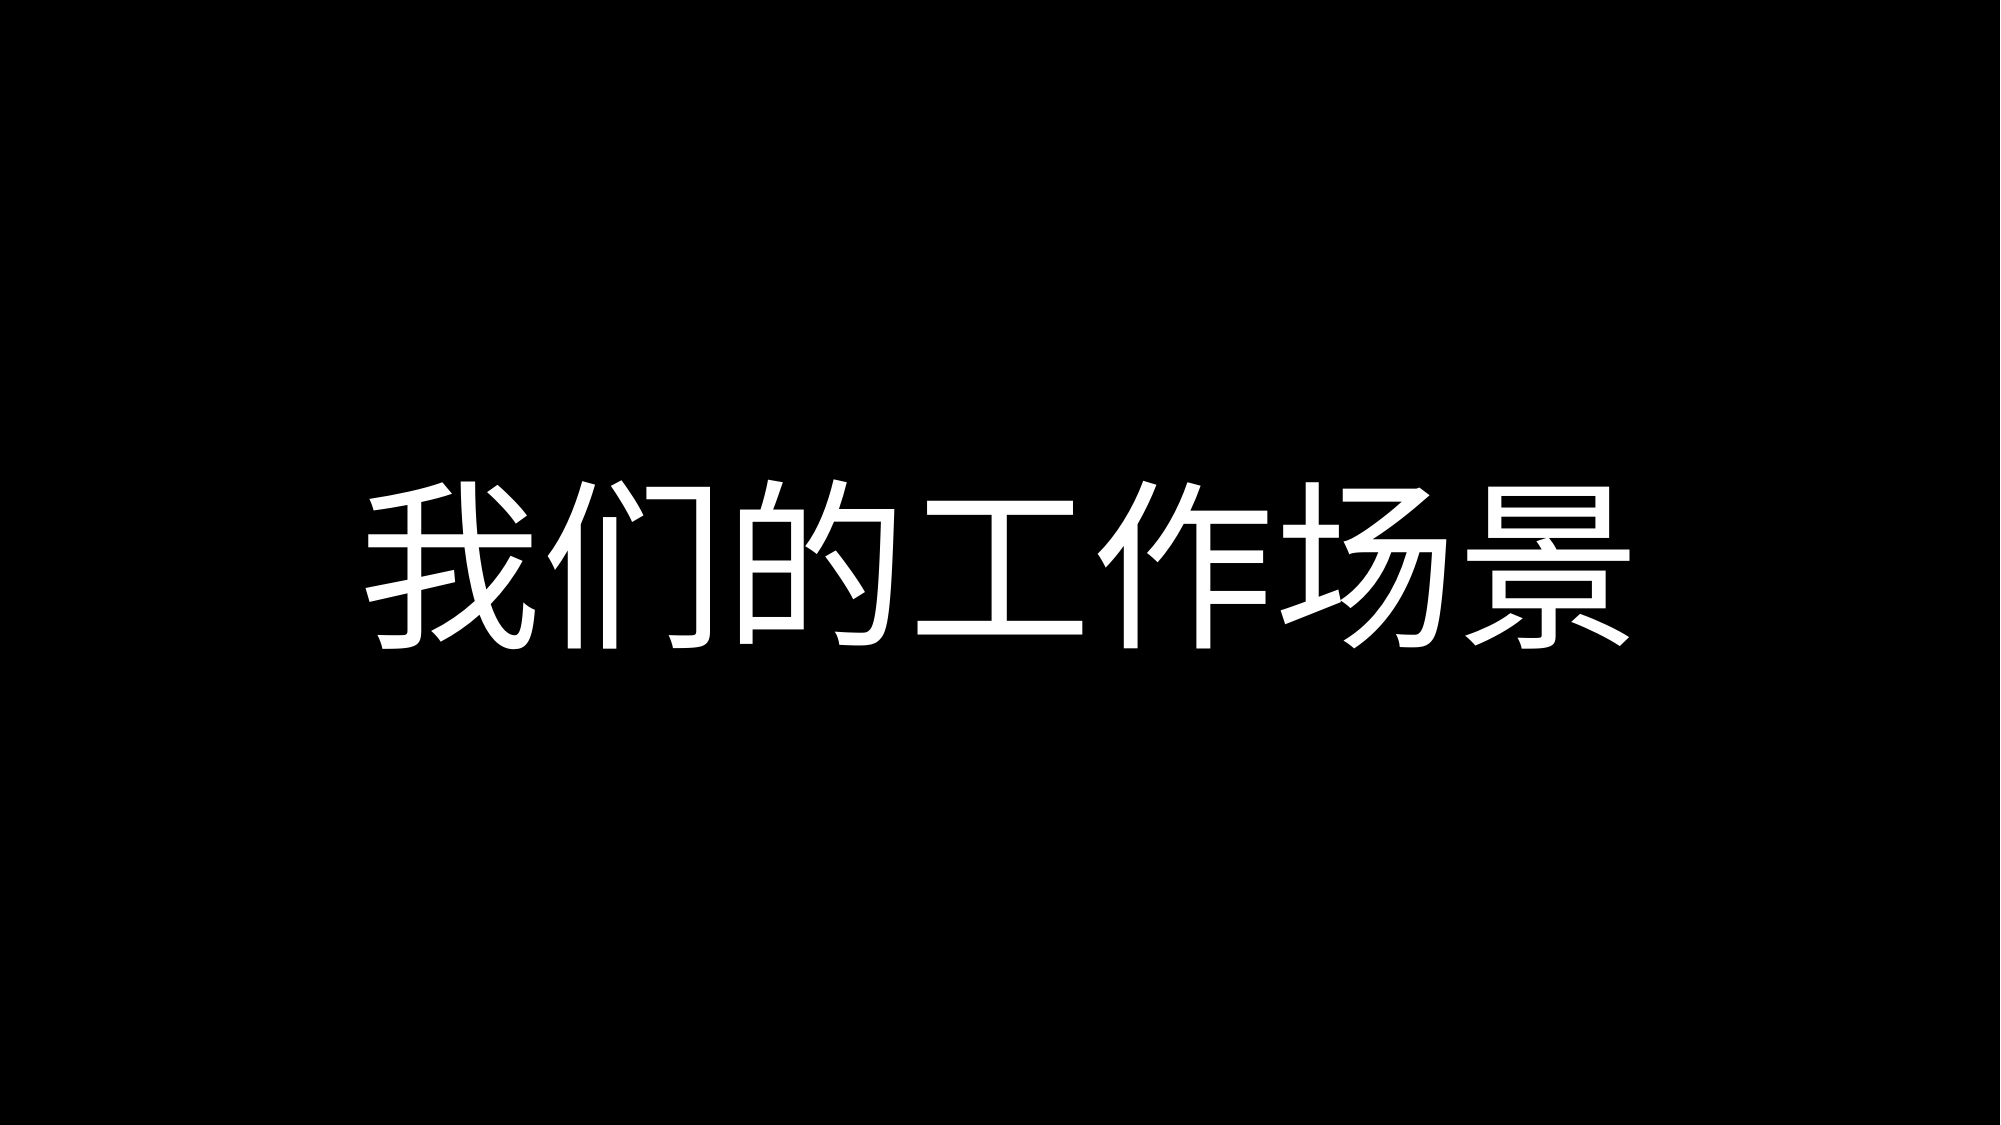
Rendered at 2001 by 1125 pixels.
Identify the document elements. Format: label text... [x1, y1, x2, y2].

text_box 我们的工作场景 [341, 443, 1659, 679]
